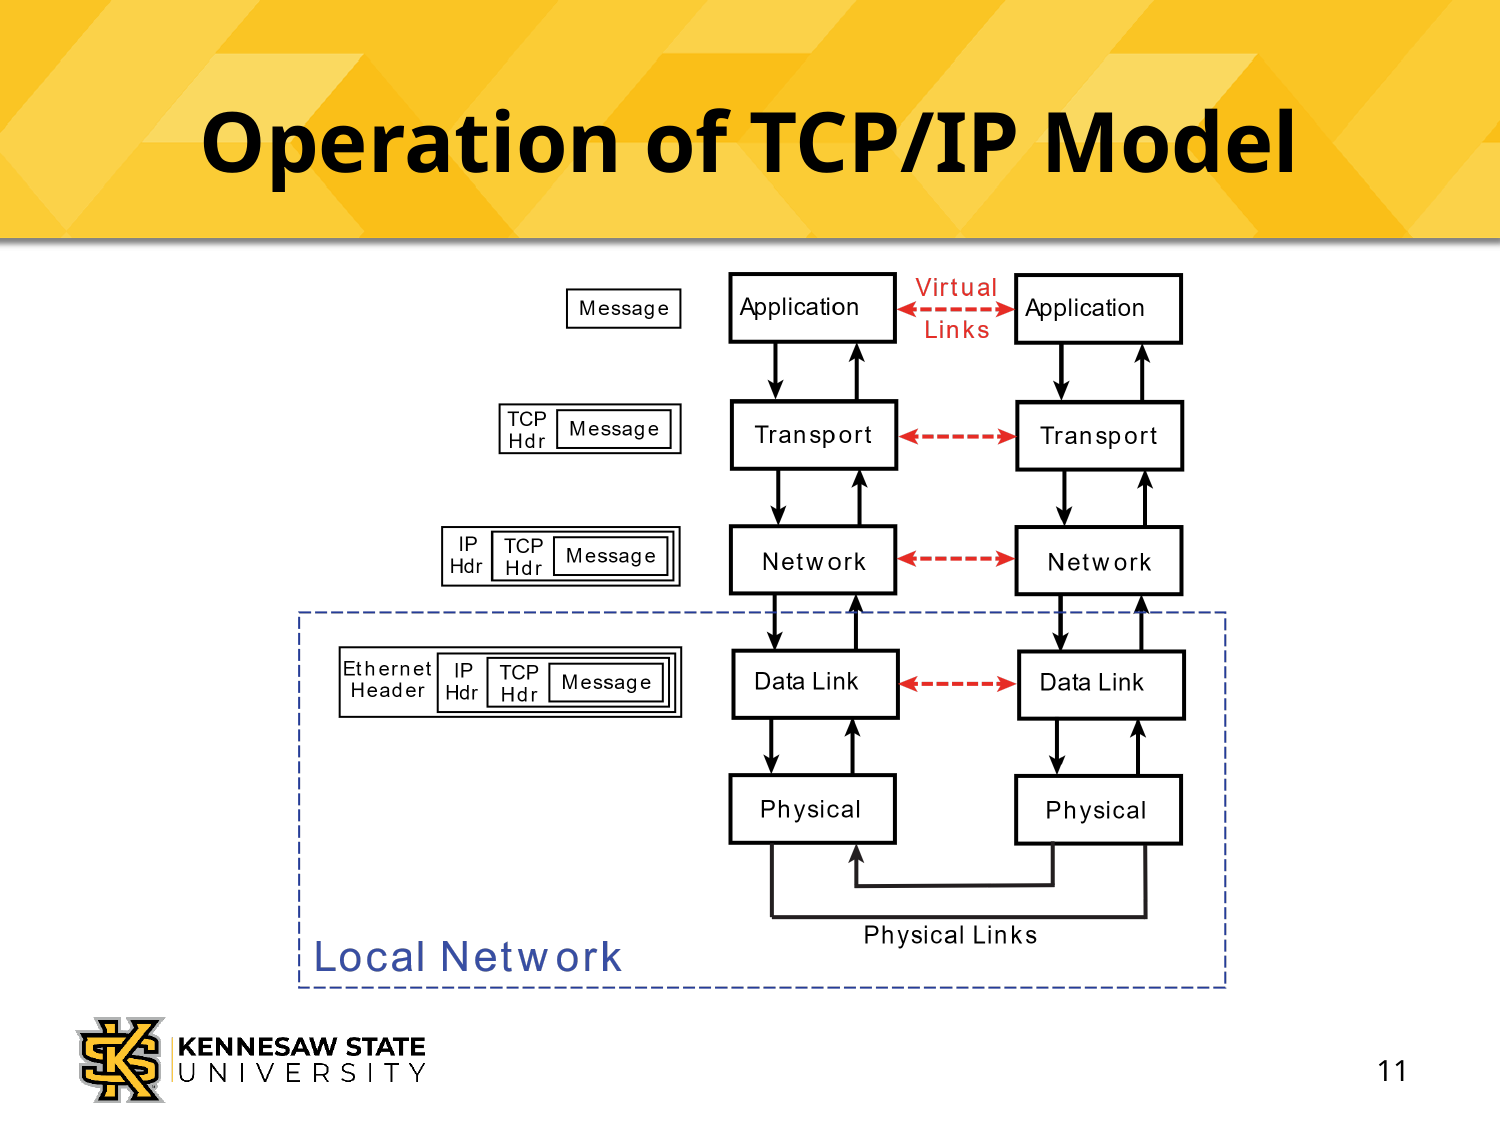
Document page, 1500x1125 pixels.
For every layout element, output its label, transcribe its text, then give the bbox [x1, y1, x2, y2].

slide_number 11 [1074, 1042, 1425, 1103]
picture [0, 0, 1500, 1103]
title Operation of TCP/IP Model [75, 45, 1425, 233]
